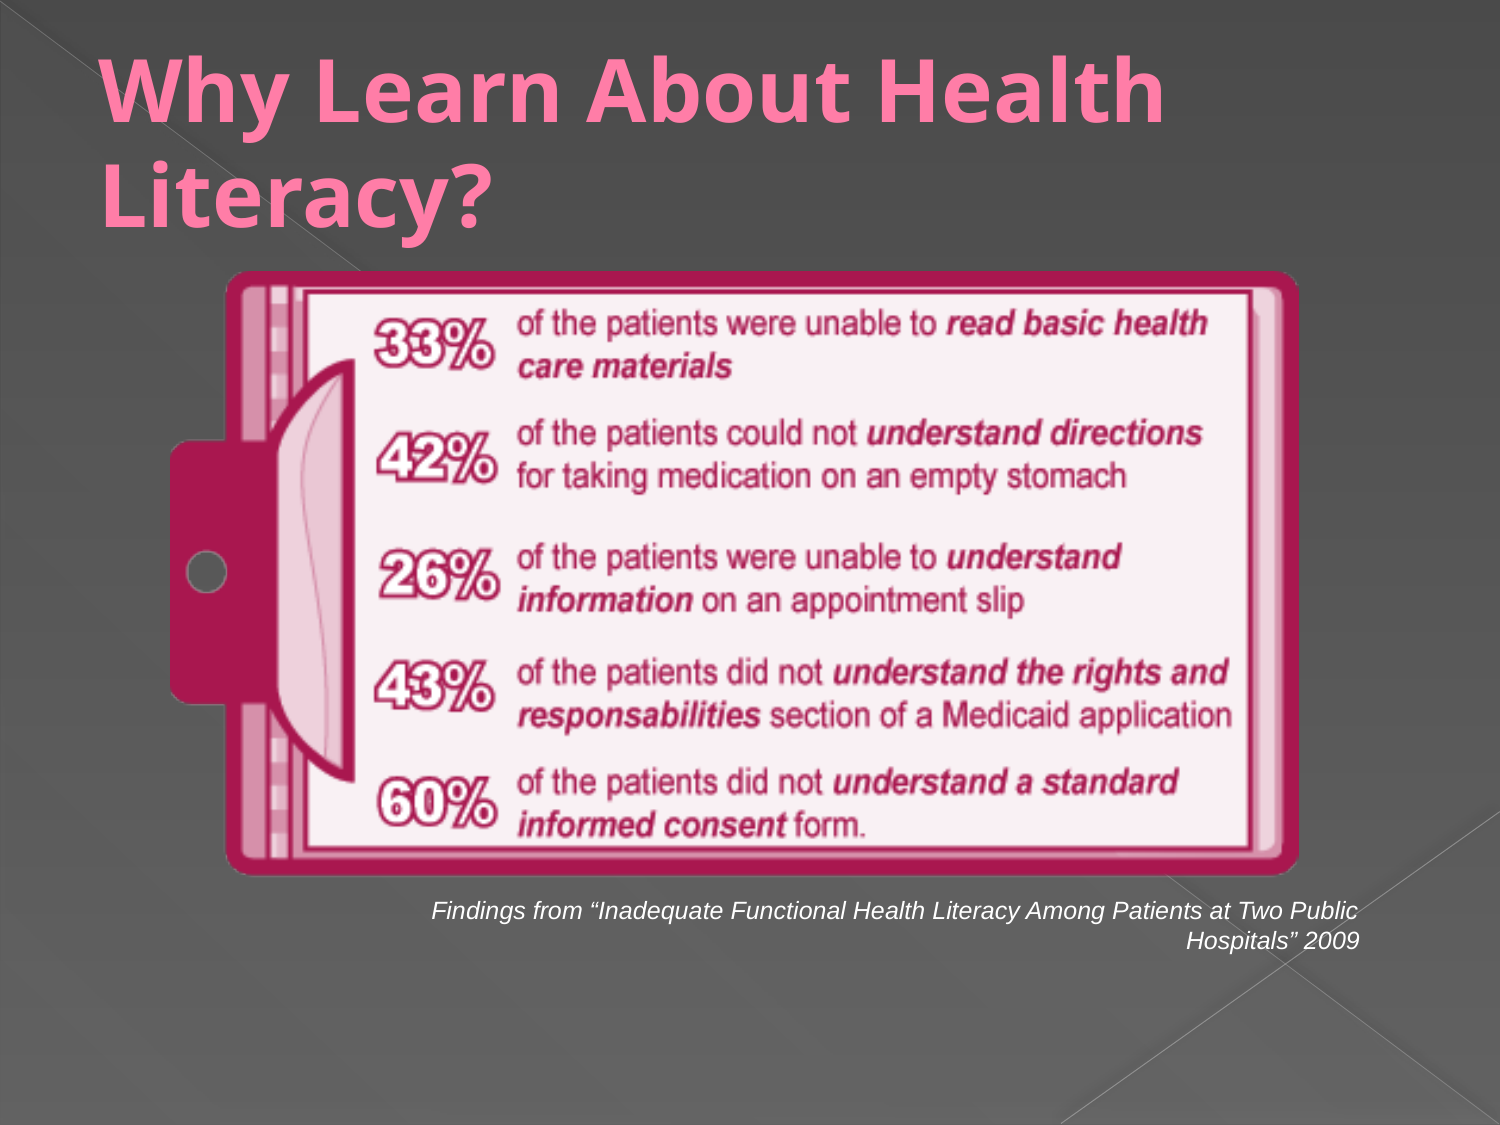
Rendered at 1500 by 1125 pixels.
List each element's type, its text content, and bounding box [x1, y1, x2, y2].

title Why Learn About Health Literacy? [4, 24, 1500, 255]
picture [170, 271, 1300, 882]
text_box Findings from “Inadequate Functional Health Literacy Among Patients at Two Public Hospitals” 2009 [375, 887, 1375, 963]
